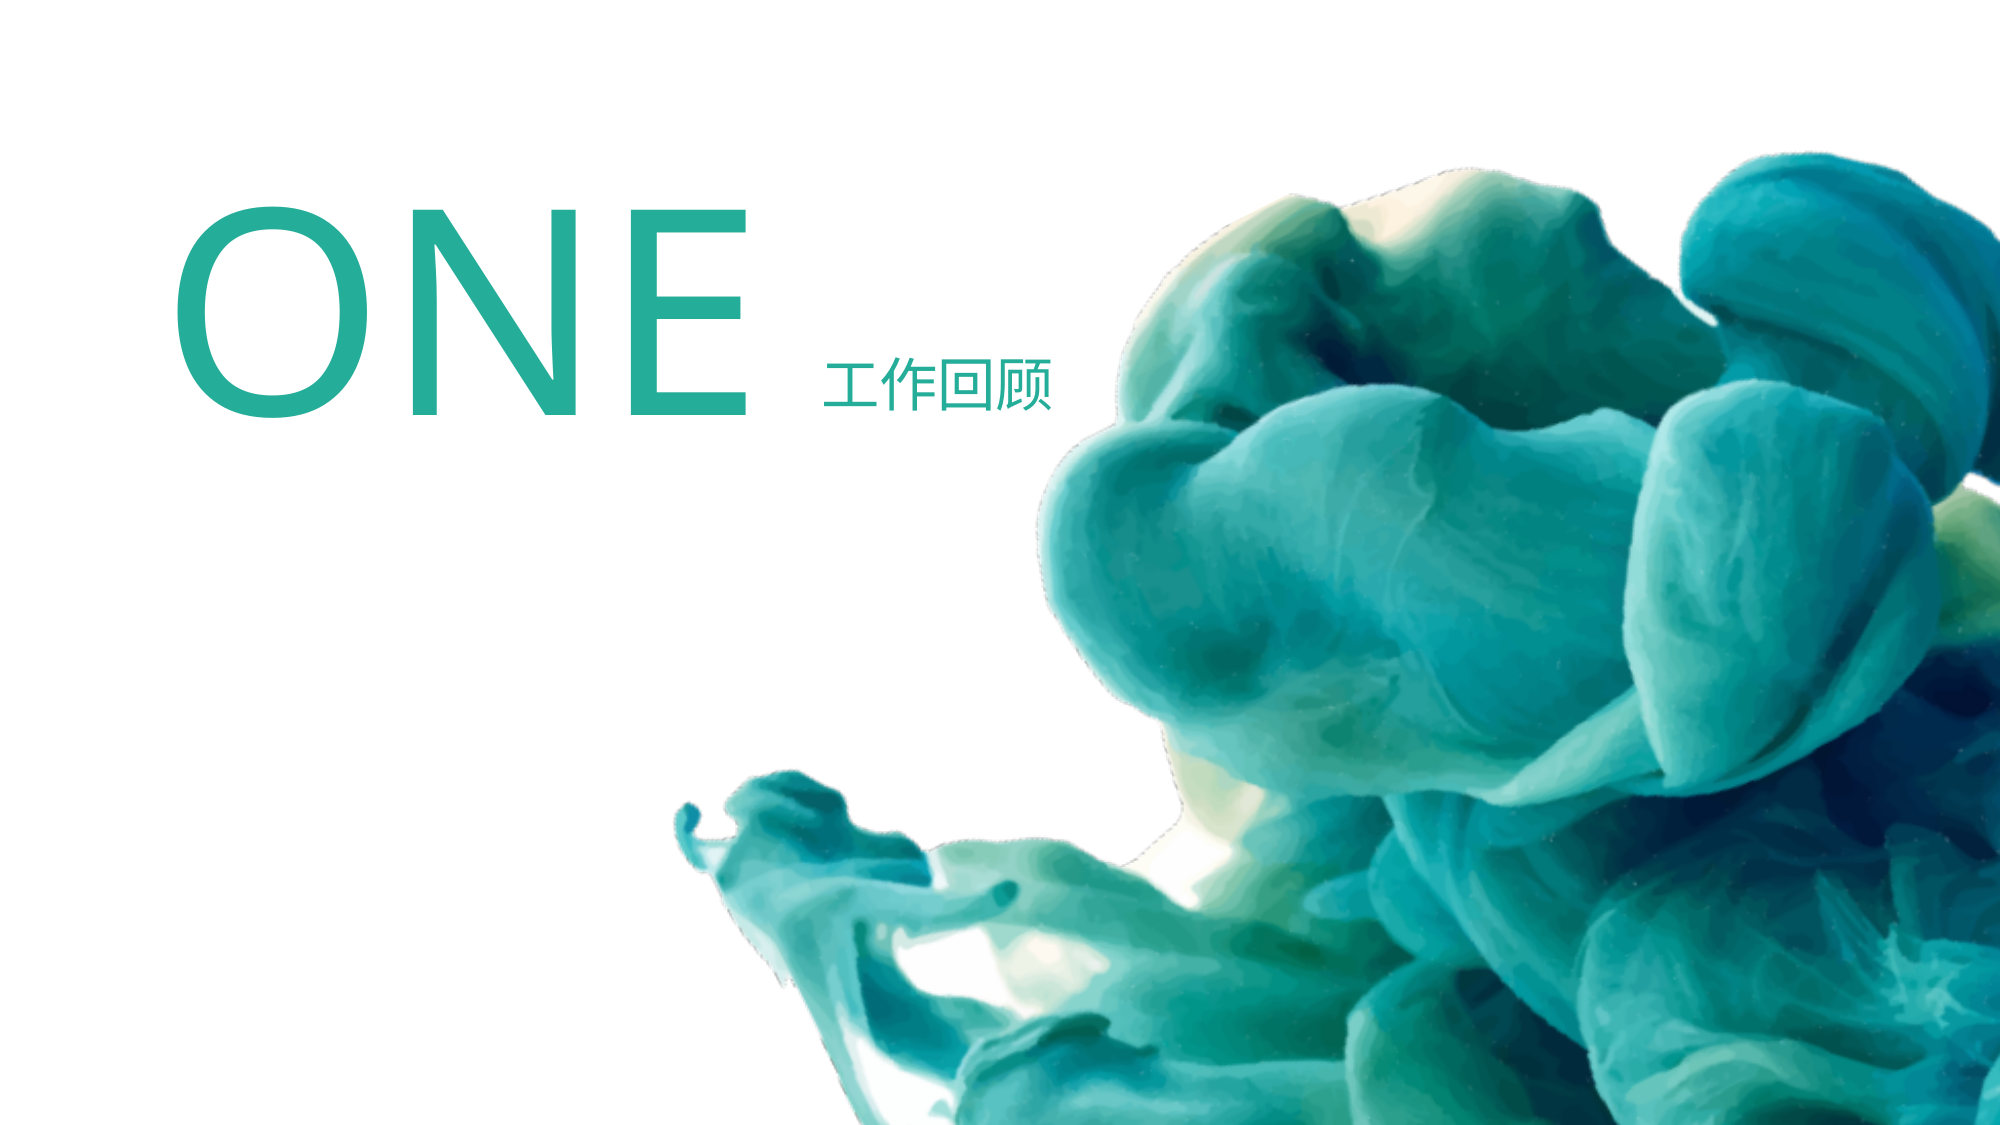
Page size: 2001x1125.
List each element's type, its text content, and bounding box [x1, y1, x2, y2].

list 工作回顾 [806, 348, 1225, 428]
list ONE [145, 159, 830, 489]
